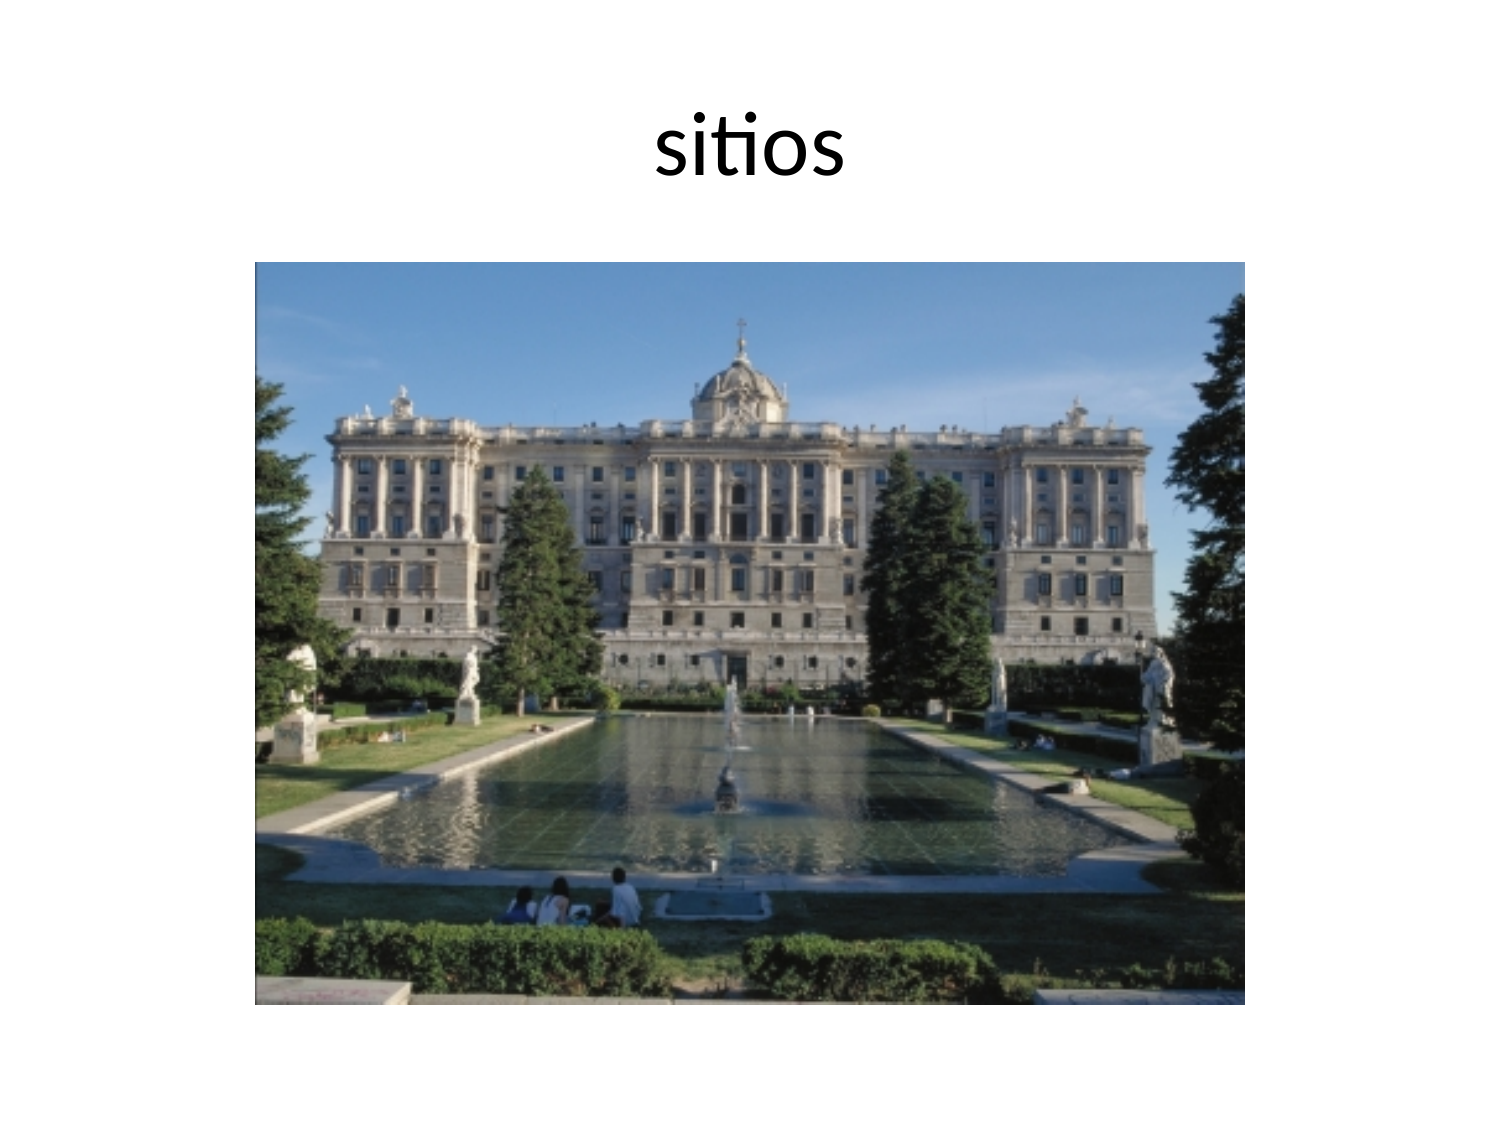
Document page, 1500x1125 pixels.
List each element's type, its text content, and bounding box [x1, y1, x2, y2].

title sitios [75, 45, 1425, 233]
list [74, 262, 1426, 1006]
